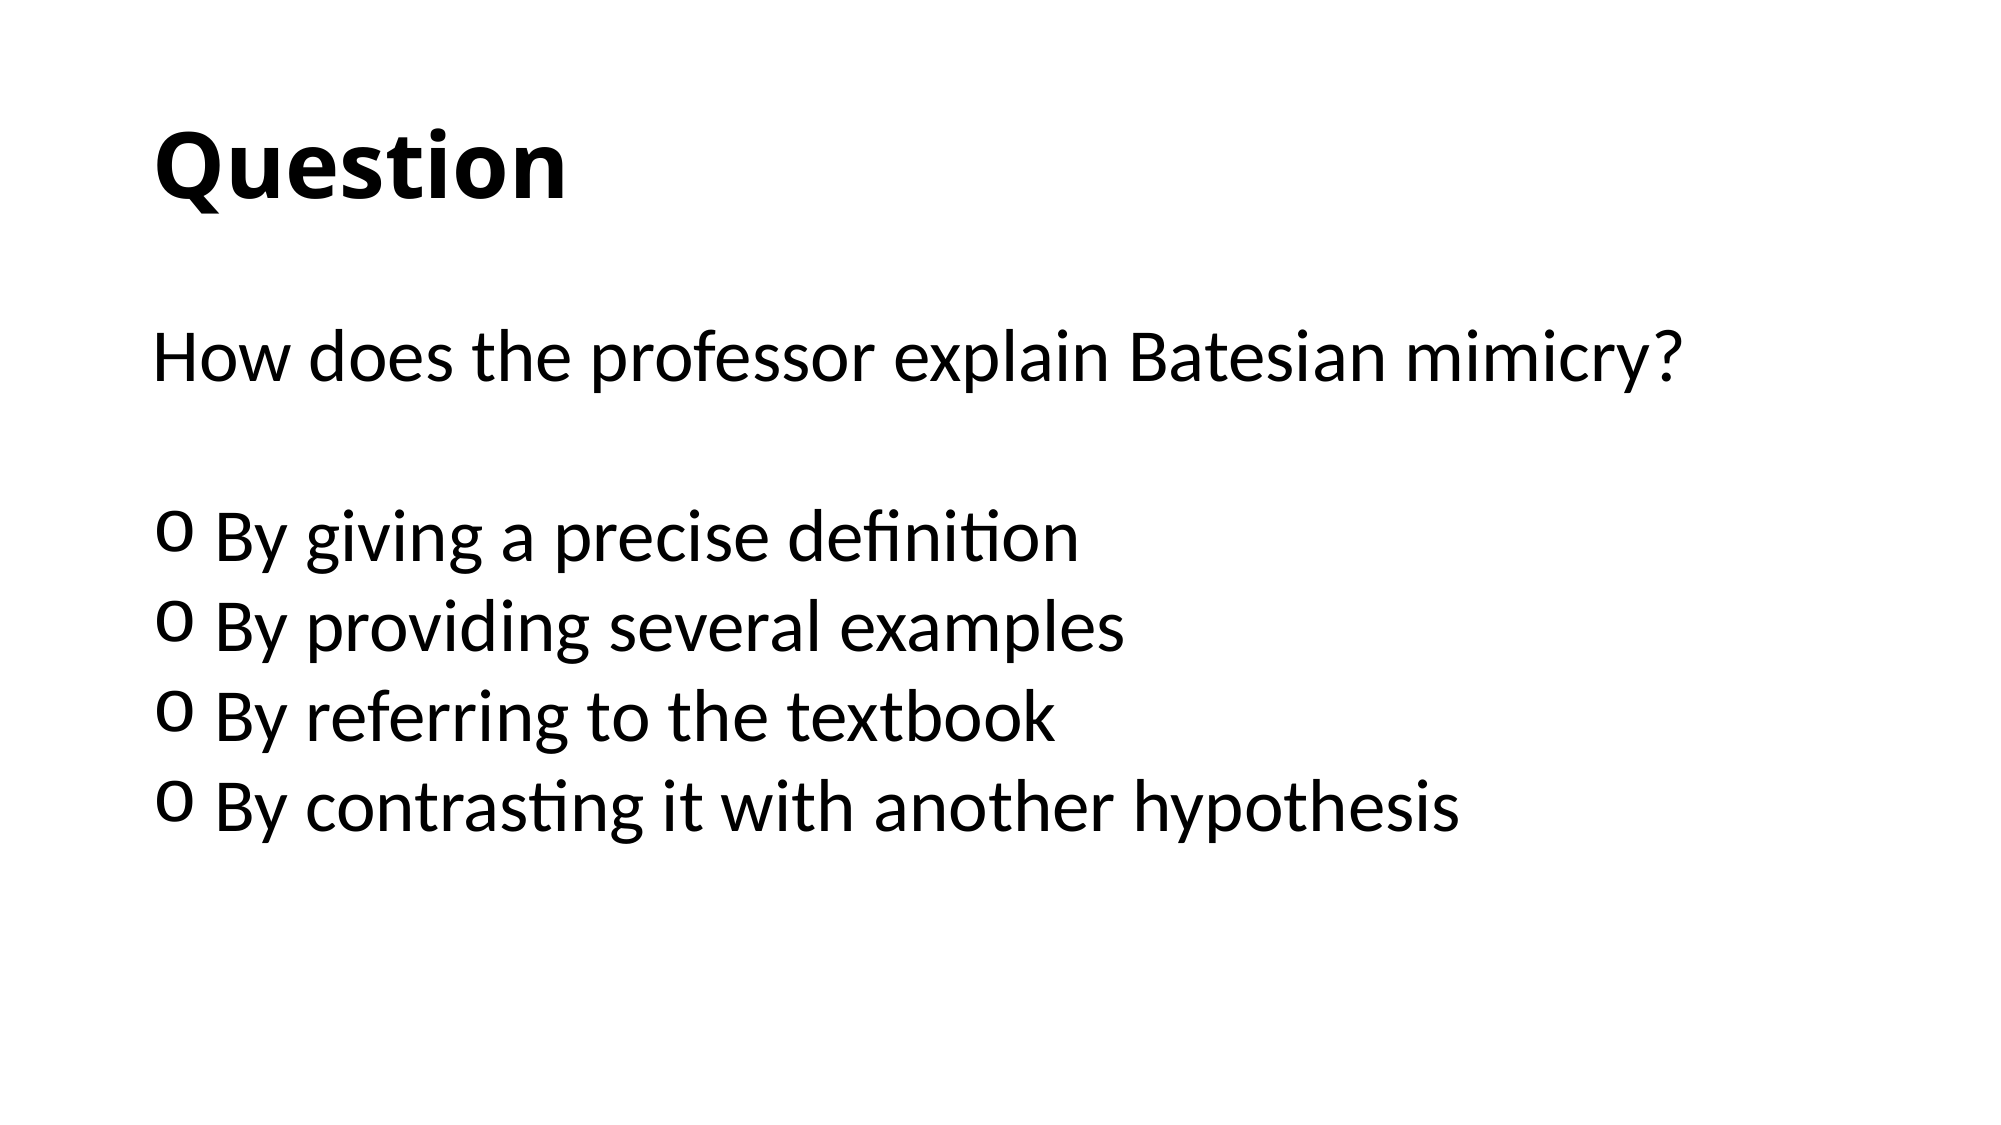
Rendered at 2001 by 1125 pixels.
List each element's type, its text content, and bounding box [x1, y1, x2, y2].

list How does the professor explain Batesian mimicry? By giving a precise definition By providing several examples By referring to the textbook By contrasting it with another hypothesis [137, 299, 1978, 1014]
title Question [137, 59, 1863, 278]
